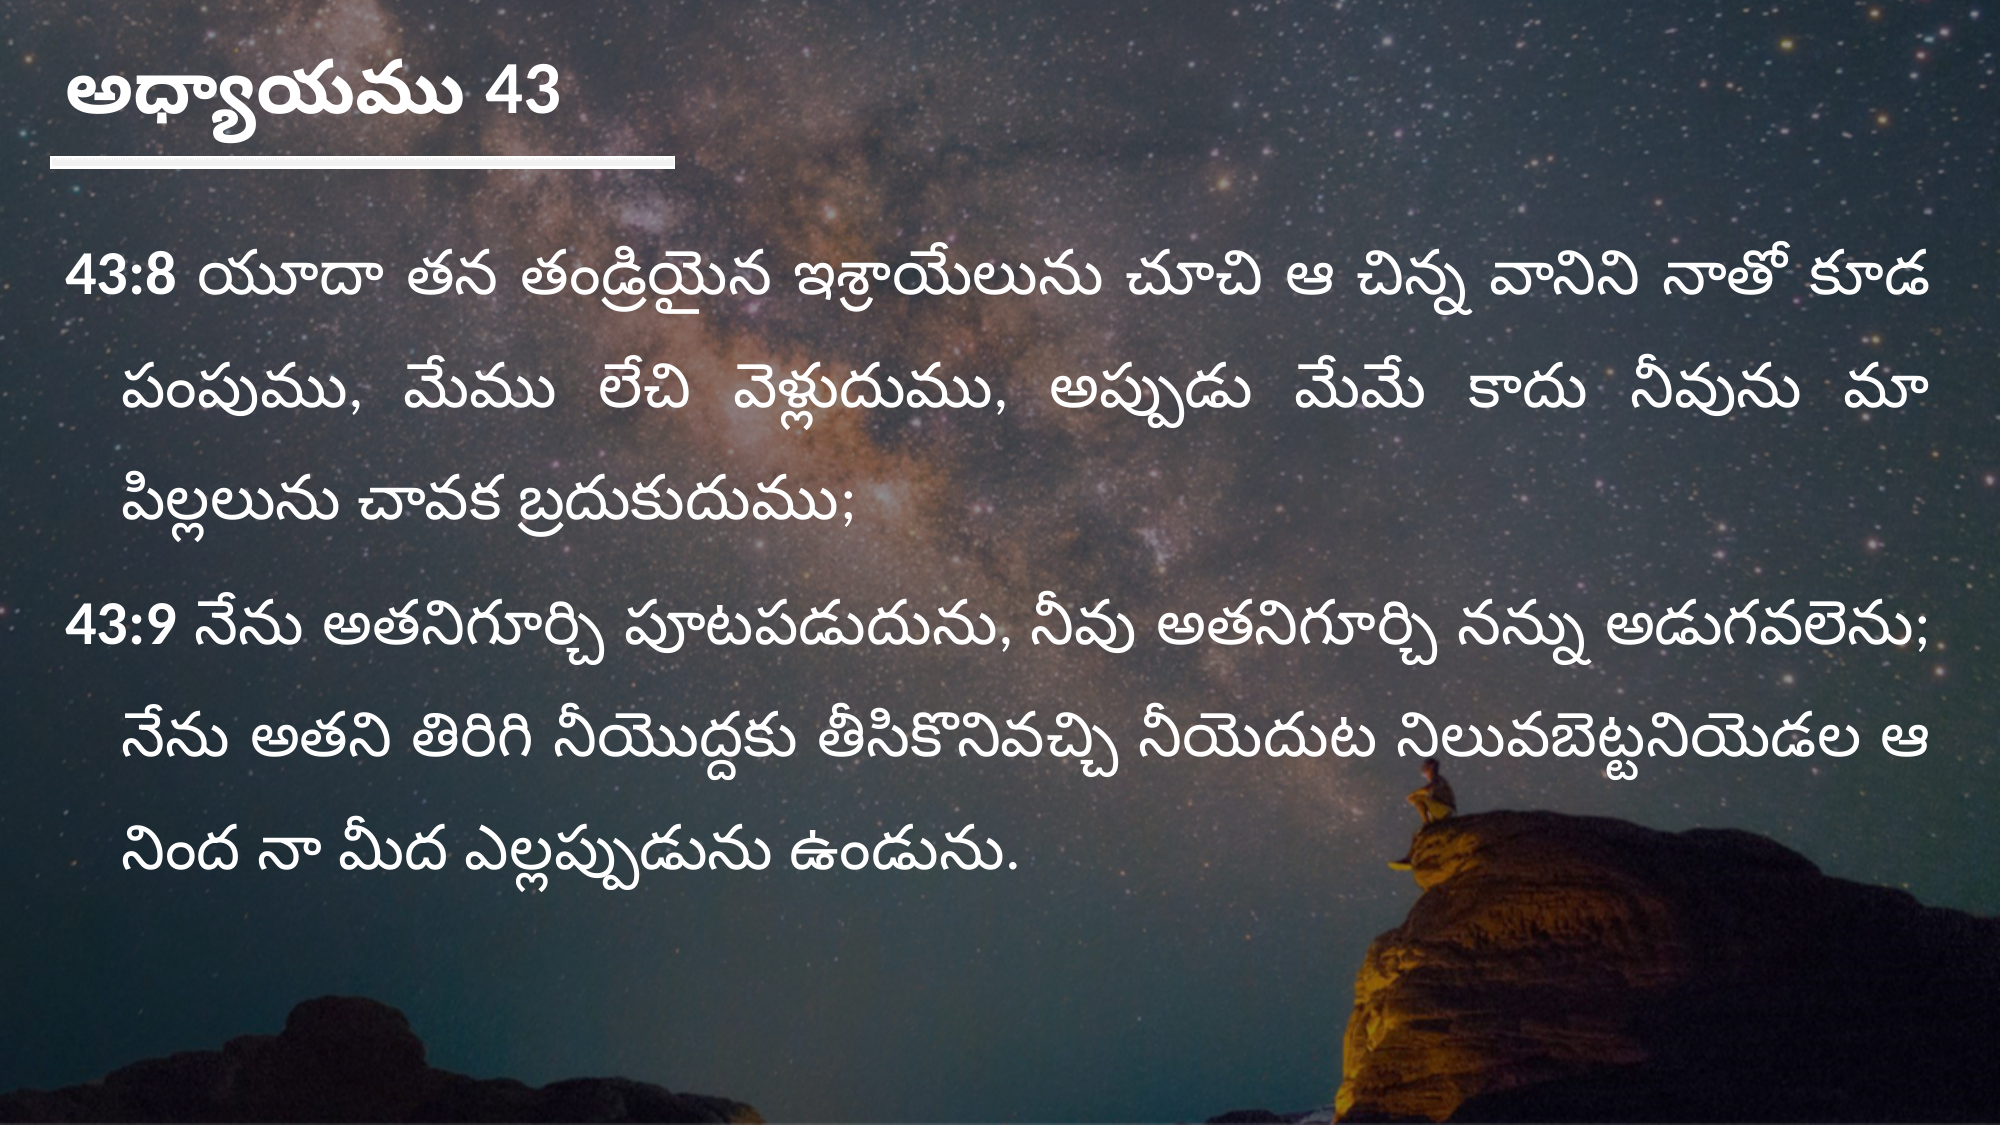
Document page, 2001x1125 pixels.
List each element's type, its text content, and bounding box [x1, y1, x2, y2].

title అధ్యాయము 43 [50, 0, 1925, 167]
list 43:8 యూదా తన తండ్రియైన ఇశ్రాయేలును చూచి ఆ చిన్న వానిని నాతో కూడ పంపుము, మేము లేచి వెళ్లుదుము, అప్పుడు మేమే కాదు నీవును మా పిల్లలును చావక బ్రదుకుదుము; 43:9 నేను అతనిగూర్చి పూటపడుదును, నీవు అతనిగూర్చి నన్ను అడుగవలెను; నేను అతని తిరిగి నీయొద్దకు తీసికొనివచ్చి నీయెదుట నిలువబెట్టనియెడల ఆ నింద నా మీద ఎల్లప్పుడును ఉండును. [50, 187, 1946, 1063]
picture [0, 0, 2000, 1125]
